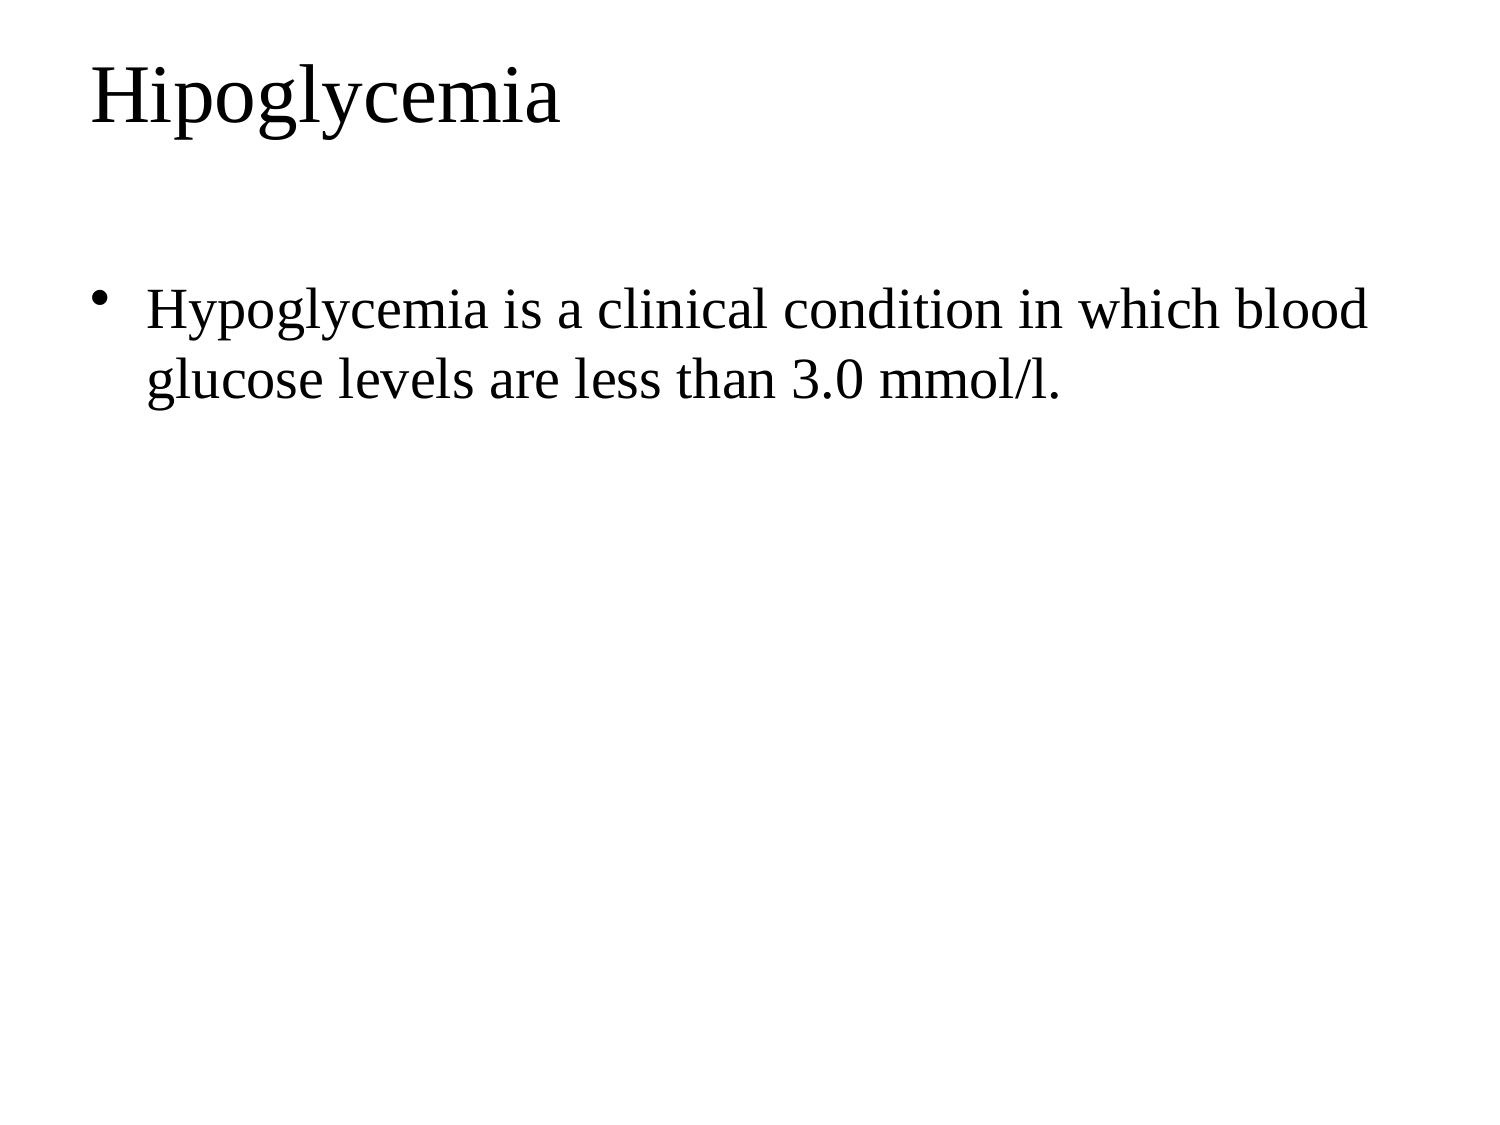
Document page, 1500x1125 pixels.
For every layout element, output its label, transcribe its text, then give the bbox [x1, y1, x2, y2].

title Hipoglycemia [74, 44, 1426, 233]
list Hypoglycemia is a clinical condition in which blood glucose levels are less than 3.0 mmol/l. [74, 262, 1426, 1006]
